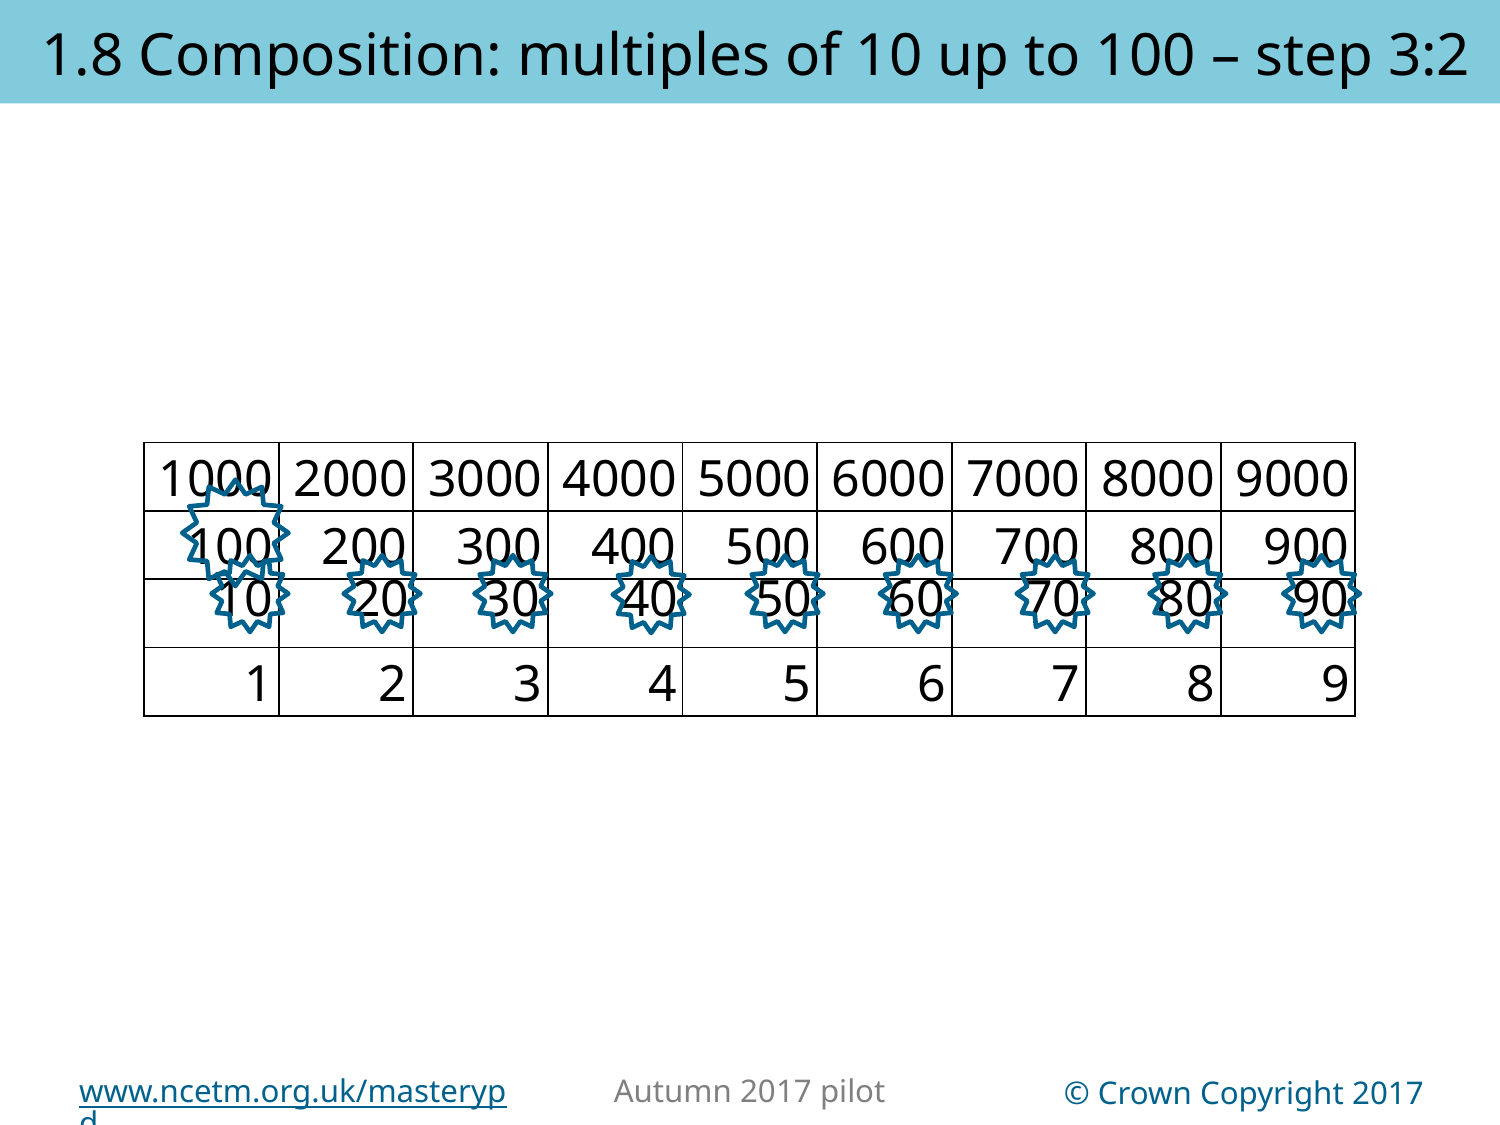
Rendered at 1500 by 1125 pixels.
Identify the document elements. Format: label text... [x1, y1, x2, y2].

table_header 50 [805, 563, 816, 574]
table_header 10 [252, 614, 279, 631]
table_cell 400 [549, 512, 682, 563]
text_box [1283, 555, 1360, 633]
table_cell 600 [818, 512, 951, 563]
text_box [612, 556, 690, 633]
text_box [474, 555, 552, 633]
table_cell [953, 631, 1085, 647]
table_header 60 [947, 599, 951, 609]
table_header 80 [1208, 563, 1220, 574]
table_cell 800 [1087, 512, 1220, 563]
table_cell 6 [818, 648, 951, 715]
text_box [879, 555, 957, 633]
table_header 3000 [414, 443, 547, 510]
table_header 30 [411, 563, 511, 631]
table_header 60 [938, 563, 951, 574]
table_header 90 [1221, 563, 1320, 631]
table_header 30 [533, 563, 545, 574]
table_header 40 [549, 563, 649, 631]
table_cell 500 [683, 512, 816, 563]
table_header 10 [144, 563, 248, 631]
table_header 60 [816, 563, 916, 631]
table_cell [818, 631, 951, 647]
table_header 6000 [818, 443, 951, 510]
table_header 10 [270, 563, 279, 573]
table_header 40 [680, 579, 684, 589]
table_header 80 [1190, 613, 1220, 631]
table_header 80 [1085, 563, 1186, 631]
table_header 40 [654, 614, 684, 631]
table_cell [414, 613, 547, 647]
table_cell 700 [953, 512, 1085, 563]
table_cell 1 [145, 648, 278, 715]
table_cell [549, 631, 682, 647]
table_cell 4 [549, 648, 682, 715]
table_cell 3 [414, 648, 547, 715]
table_cell 9 [1222, 648, 1354, 715]
table_header 20 [384, 614, 411, 631]
table_header 40 [680, 600, 684, 610]
table_header 7000 [953, 443, 1085, 510]
table_cell 300 [414, 512, 547, 574]
table_header 1000 [145, 443, 278, 510]
table_header 2000 [280, 443, 412, 510]
list 1.8 Composition: multiples of 10 up to 100 – step 3:2 [0, 0, 1500, 104]
table_cell [1087, 631, 1220, 647]
table_cell [280, 631, 412, 647]
table_header 30 [515, 613, 545, 631]
table_header 60 [947, 578, 951, 588]
table_header 40 [671, 563, 684, 575]
table_cell 2 [280, 648, 412, 715]
table_header 50 [787, 614, 816, 631]
table_cell [683, 631, 816, 647]
table_cell 5 [683, 648, 816, 715]
table_cell [1222, 631, 1354, 647]
table_cell 7 [953, 648, 1085, 715]
table_header 20 [280, 563, 380, 631]
table_header 9000 [1222, 443, 1354, 510]
table_header 50 [684, 563, 783, 631]
text_box [746, 555, 824, 633]
table_header 20 [402, 563, 411, 573]
table_header 90 [1323, 613, 1355, 631]
text_box [1149, 555, 1227, 633]
table_cell 8 [1087, 648, 1220, 715]
table_header 90 [1350, 598, 1355, 611]
text_box [1016, 555, 1094, 633]
table_cell [145, 631, 278, 647]
table_cell 100 [145, 512, 207, 563]
text_box [211, 561, 289, 633]
table_header 90 [1350, 577, 1355, 589]
table_header 4000 [549, 443, 682, 510]
table_cell 200 [280, 512, 412, 563]
table_header 70 [1075, 563, 1085, 574]
text_box [182, 479, 289, 587]
text_box [343, 555, 421, 633]
table_header 5000 [683, 443, 816, 510]
table_header 70 [953, 563, 1053, 631]
table_header 8000 [1087, 443, 1220, 510]
table_cell 900 [1222, 512, 1354, 563]
table_header 70 [1057, 614, 1085, 631]
table_header 90 [1342, 563, 1355, 574]
table_header 60 [920, 613, 951, 631]
